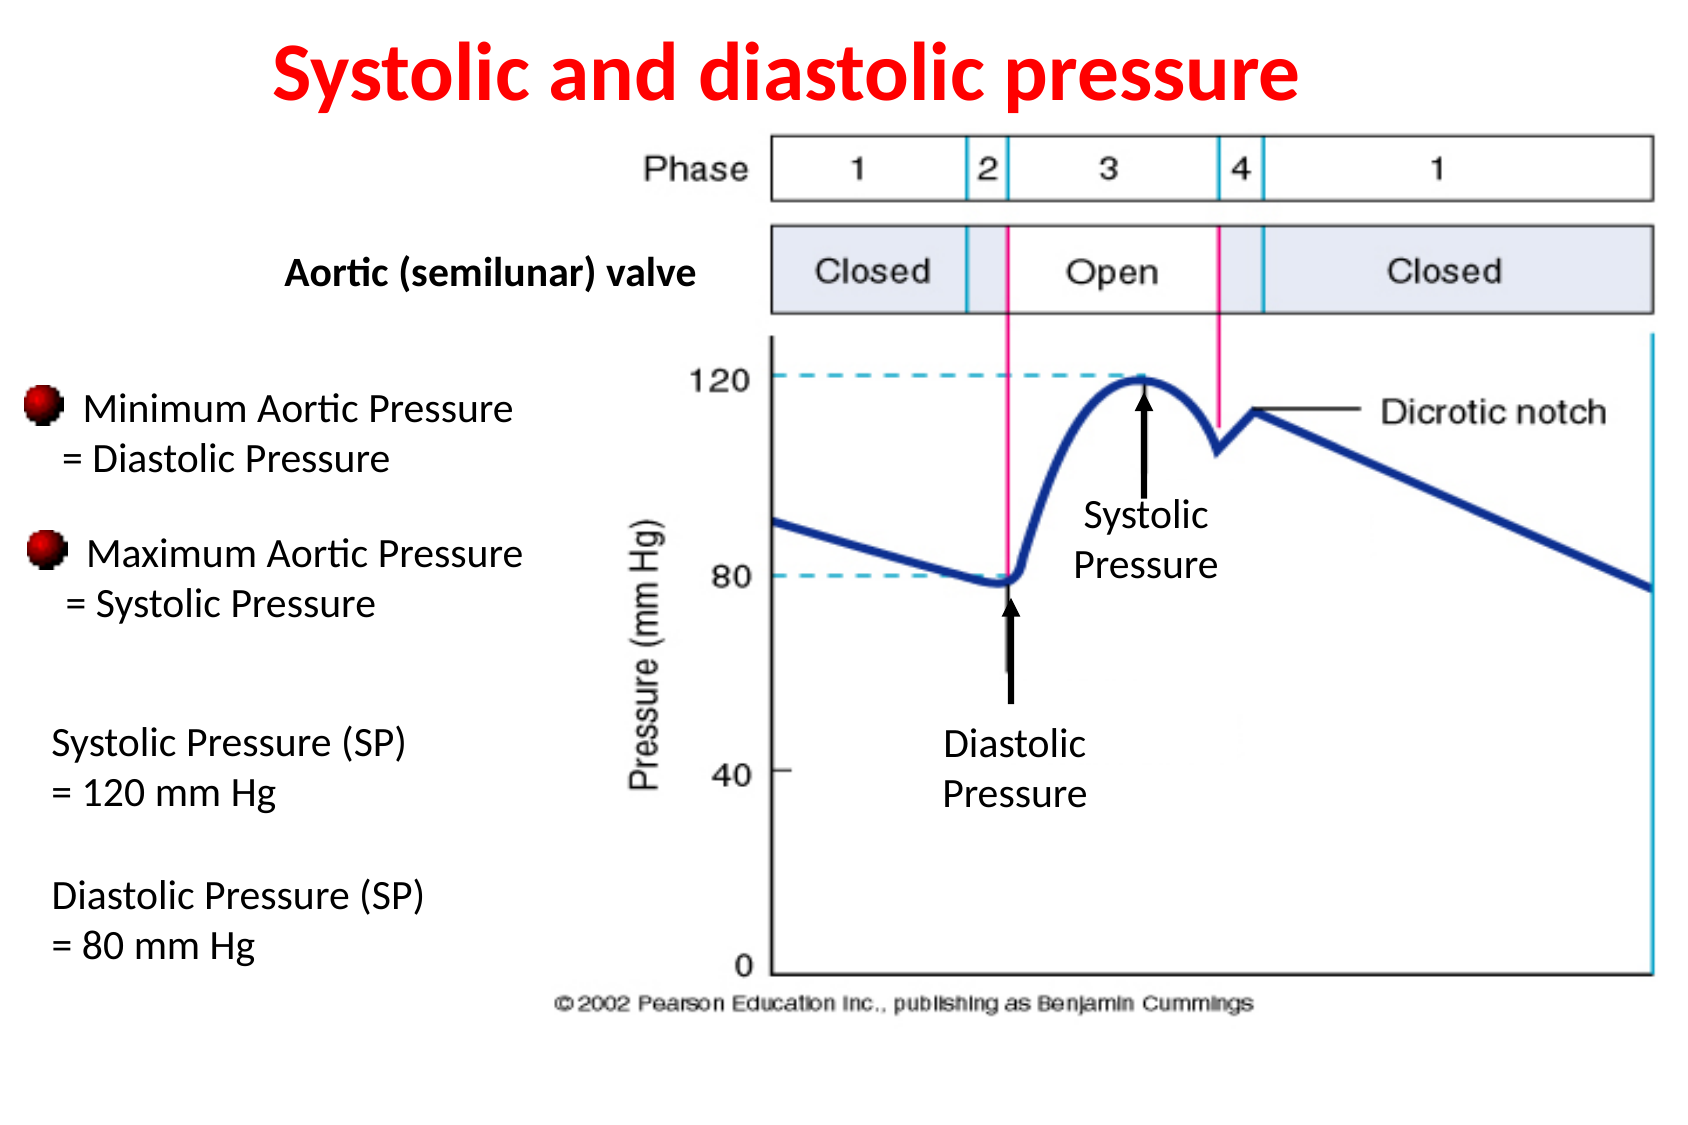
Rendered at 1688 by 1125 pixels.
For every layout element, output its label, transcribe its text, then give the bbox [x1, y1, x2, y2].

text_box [6, 372, 1105, 481]
picture [532, 113, 1682, 1029]
text_box [226, 249, 527, 356]
text_box Aortic (semilunar) valve [269, 237, 527, 302]
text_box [34, 706, 444, 977]
text_box Systolic and diastolic pressure [257, 9, 1317, 125]
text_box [9, 479, 1236, 635]
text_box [6, 640, 1105, 826]
